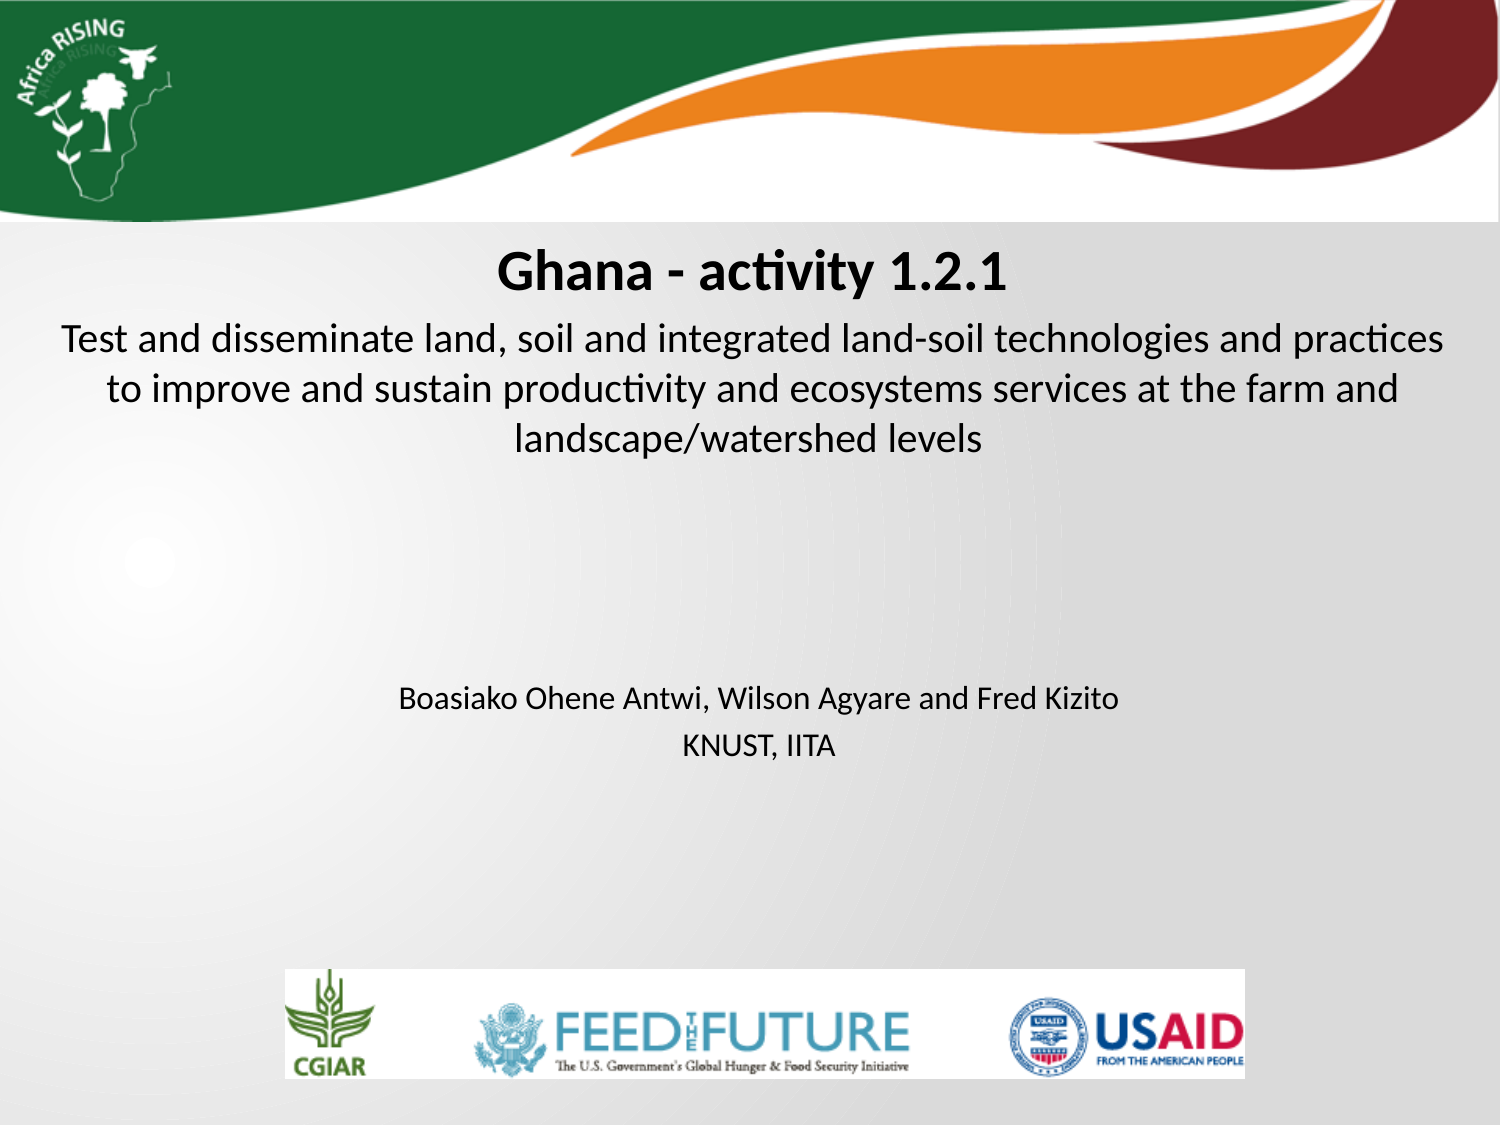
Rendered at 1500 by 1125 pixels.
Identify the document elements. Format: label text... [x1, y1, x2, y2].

list Ghana - activity 1.2.1 Test and disseminate land, soil and integrated land-soil technologies and practices to improve and sustain productivity and ecosystems services at the farm and landscape/watershed levels [24, 224, 1463, 450]
list Boasiako Ohene Antwi, Wilson Agyare and Fred Kizito KNUST, IITA [118, 668, 1382, 832]
picture [0, 0, 1499, 222]
picture [285, 969, 1245, 1079]
